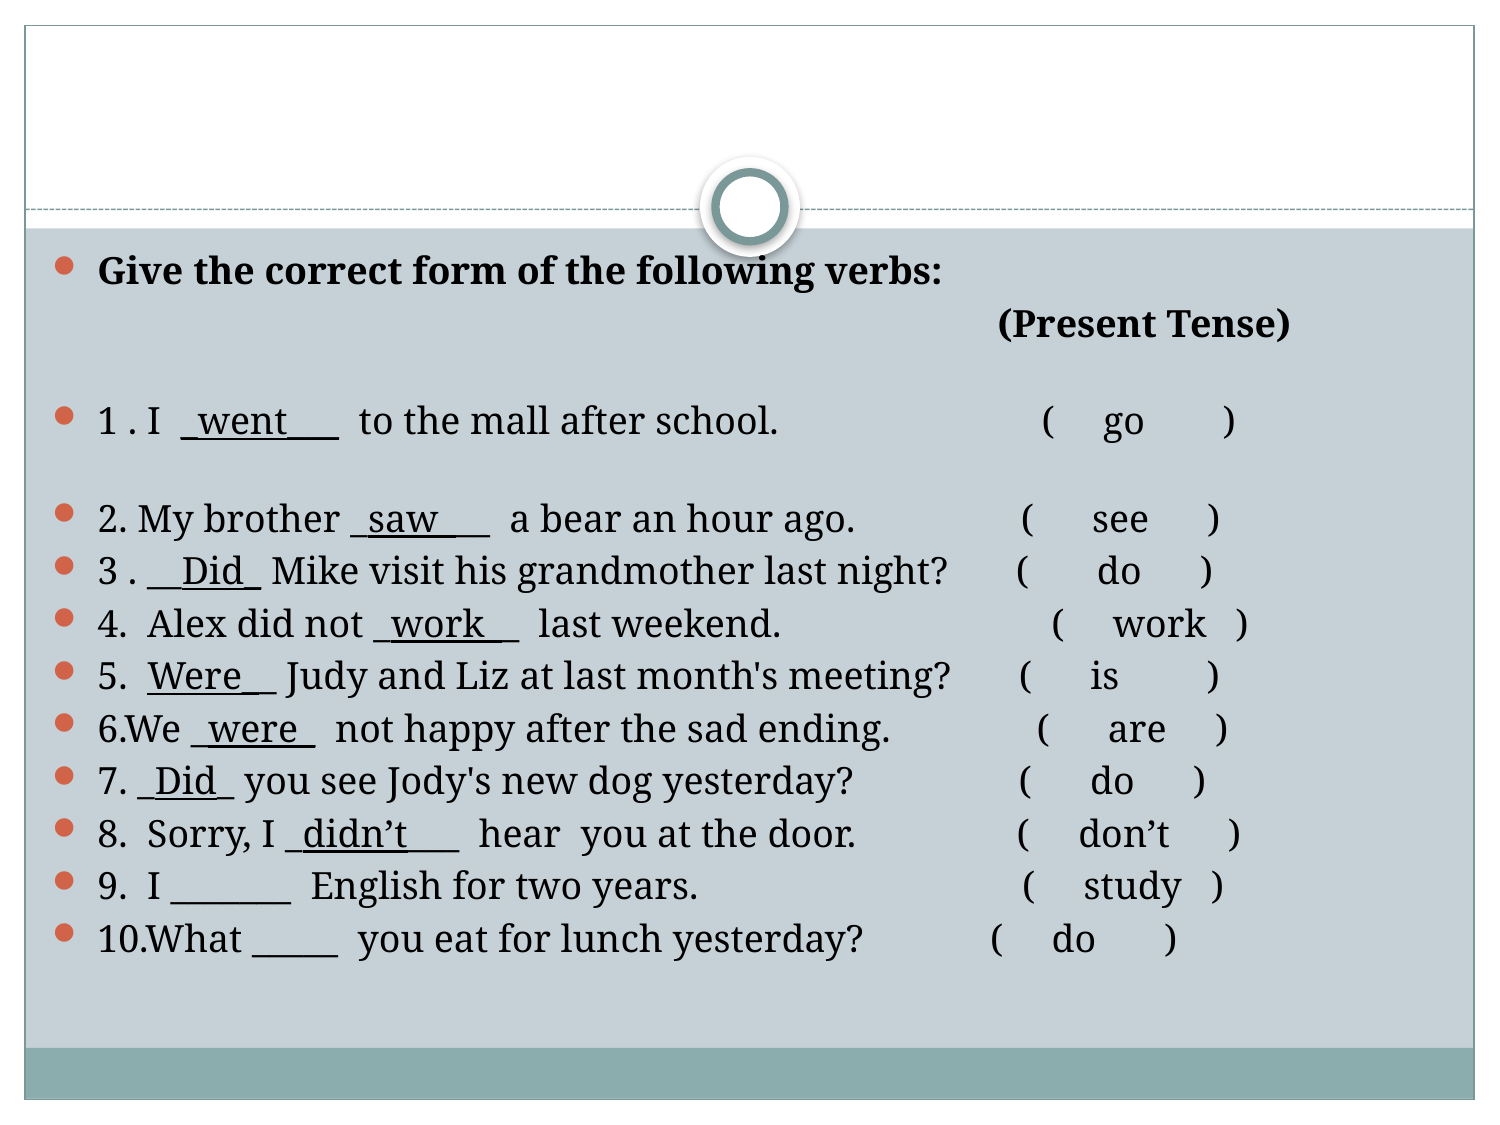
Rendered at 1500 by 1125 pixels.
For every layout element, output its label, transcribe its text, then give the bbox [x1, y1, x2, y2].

list Give the correct form of the following verbs: (Present Tense) 1 . I _went___ to the mall after school. ( go ) 2. My brother _saw___ a bear an hour ago. ( see ) 3 . __Did_ Mike visit his grandmother last night? ( do ) 4. Alex did not _work__ last weekend. ( work ) 5. Were__ Judy and Liz at last month's meeting? ( is ) 6.We _were_ not happy after the sad ending. ( are ) 7. _Did_ you see Jody's new dog yesterday? ( do ) 8. Sorry, I _didn’t___ hear you at the door. ( don’t ) 9. I _______ English for two years. ( study ) 10.What _____ you eat for lunch yesterday? ( do ) [37, 187, 1420, 988]
